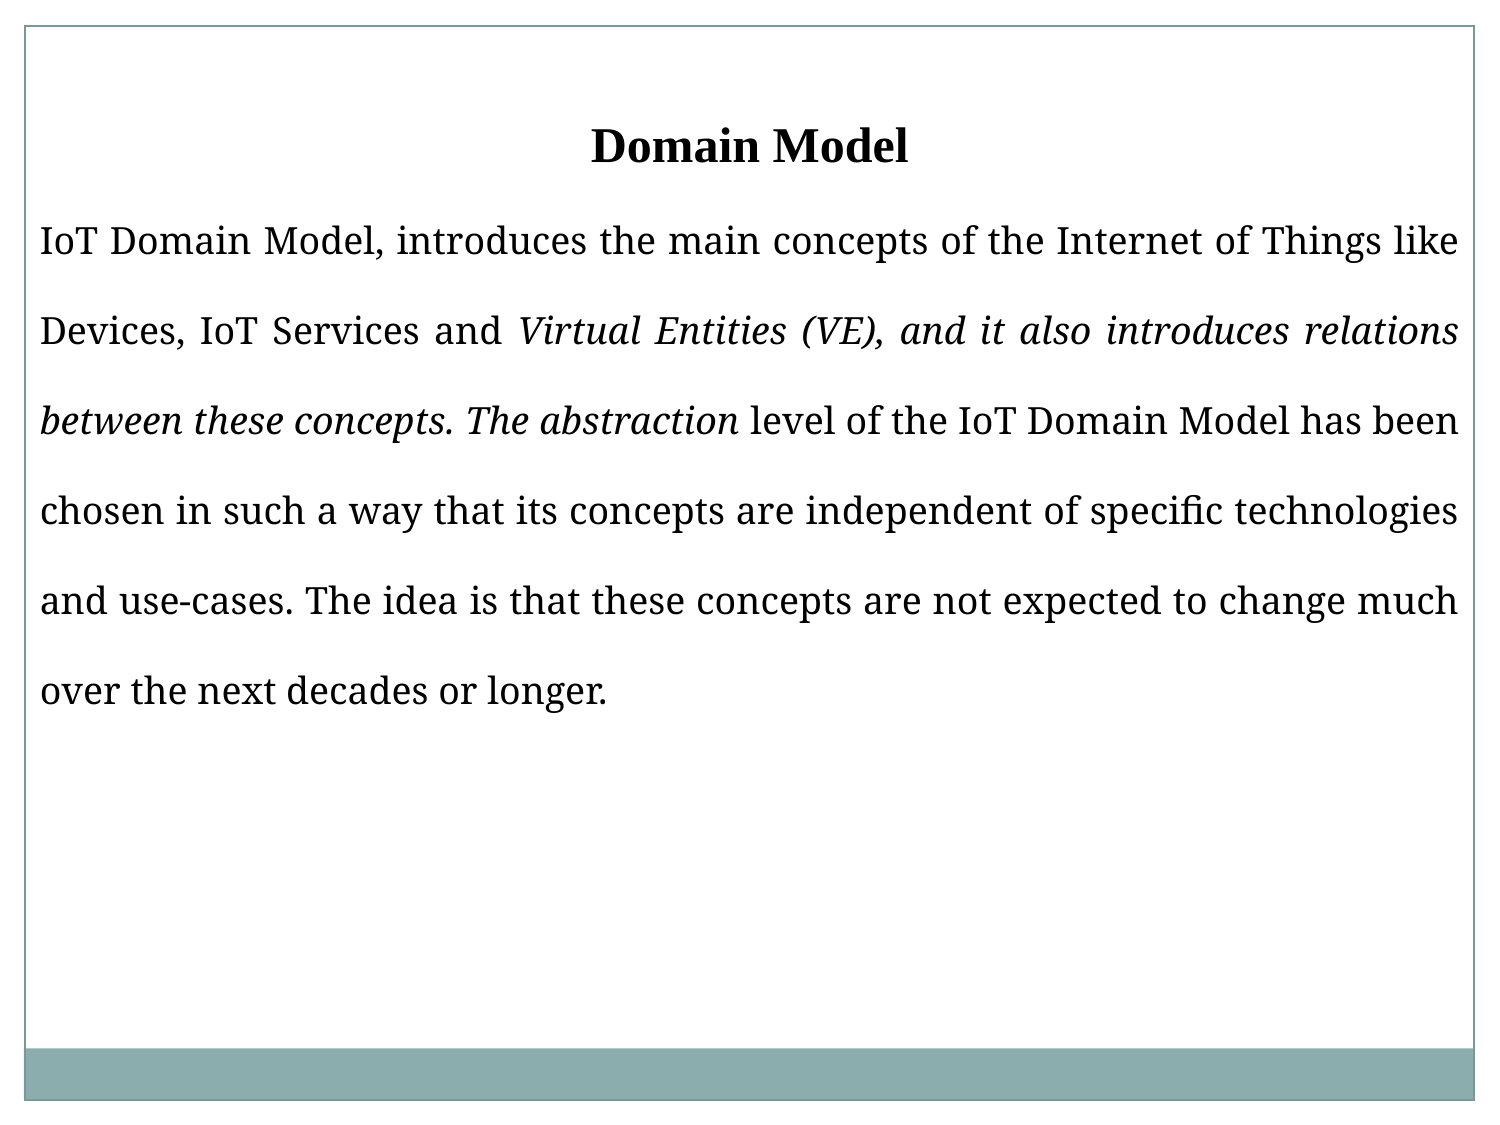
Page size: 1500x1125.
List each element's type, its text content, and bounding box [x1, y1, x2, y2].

text_box Domain Model IoT Domain Model, introduces the main concepts of the Internet of Things like Devices, IoT Services and Virtual Entities (VE), and it also introduces relations between these concepts. The abstraction level of the IoT Domain Model has been chosen in such a way that its concepts are independent of specific technologies and use-cases. The idea is that these concepts are not expected to change much over the next decades or longer. [24, 24, 1475, 1125]
text_box [99, 137, 1500, 256]
